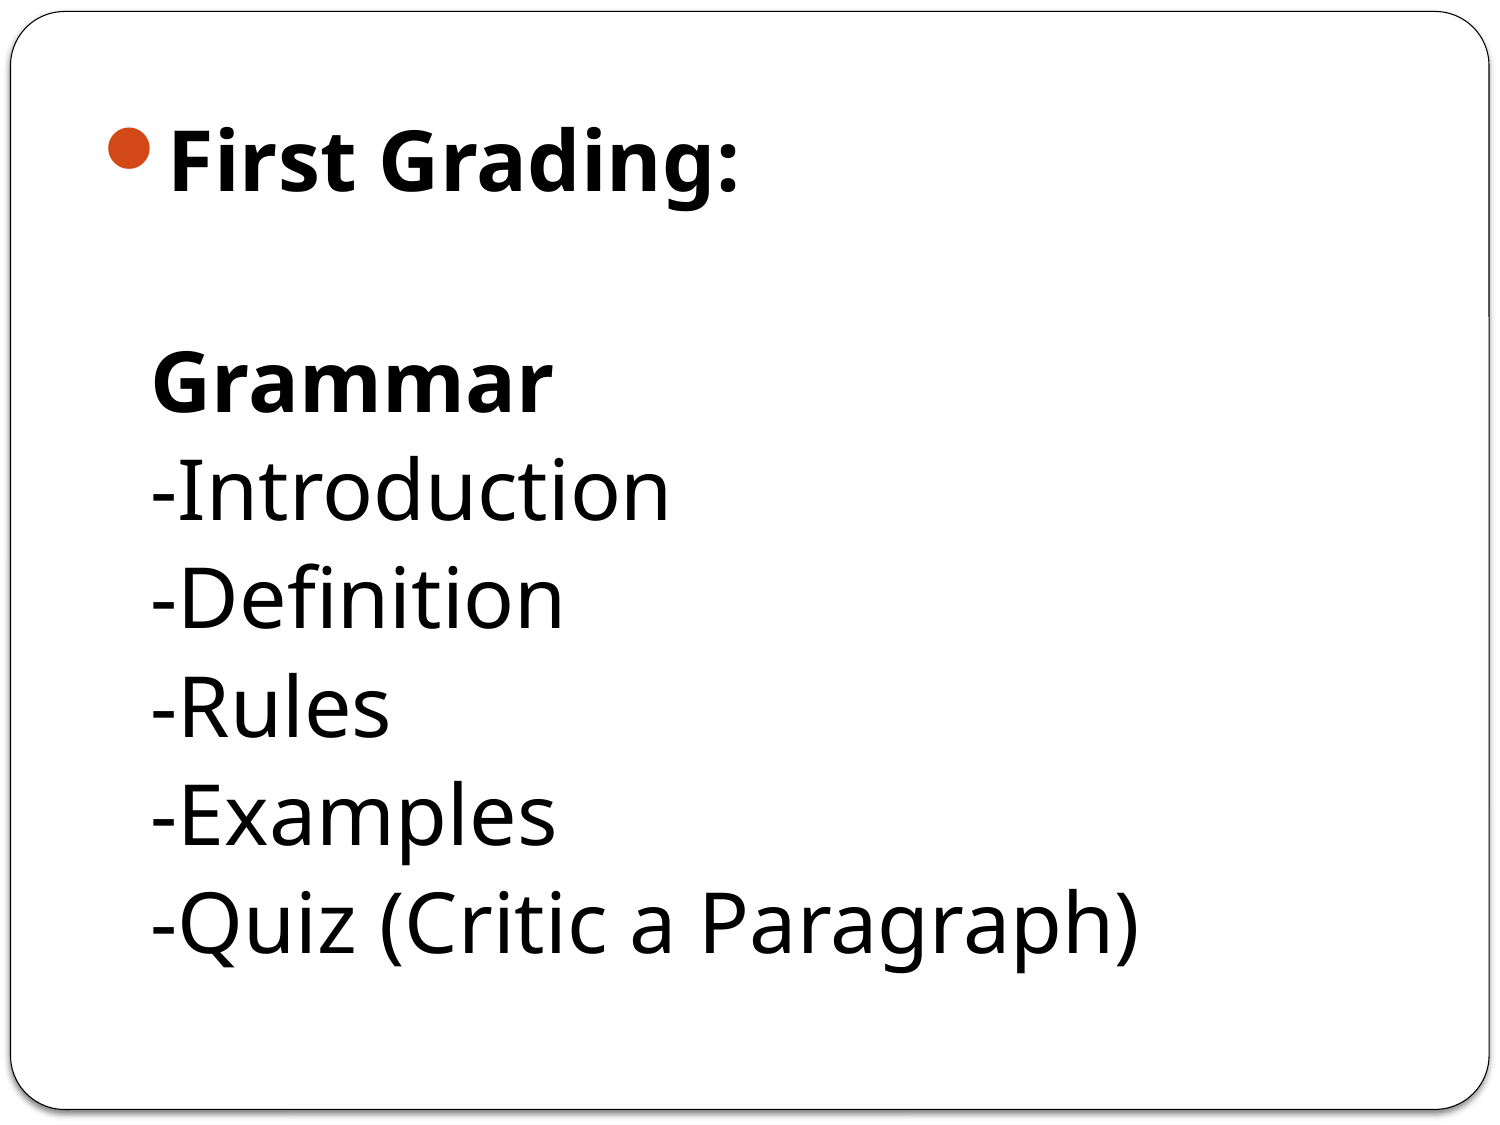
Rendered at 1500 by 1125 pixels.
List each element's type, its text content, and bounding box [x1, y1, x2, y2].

list First Grading: Grammar -Introduction -Definition -Rules -Examples -Quiz (Critic a Paragraph) [87, 99, 1425, 988]
